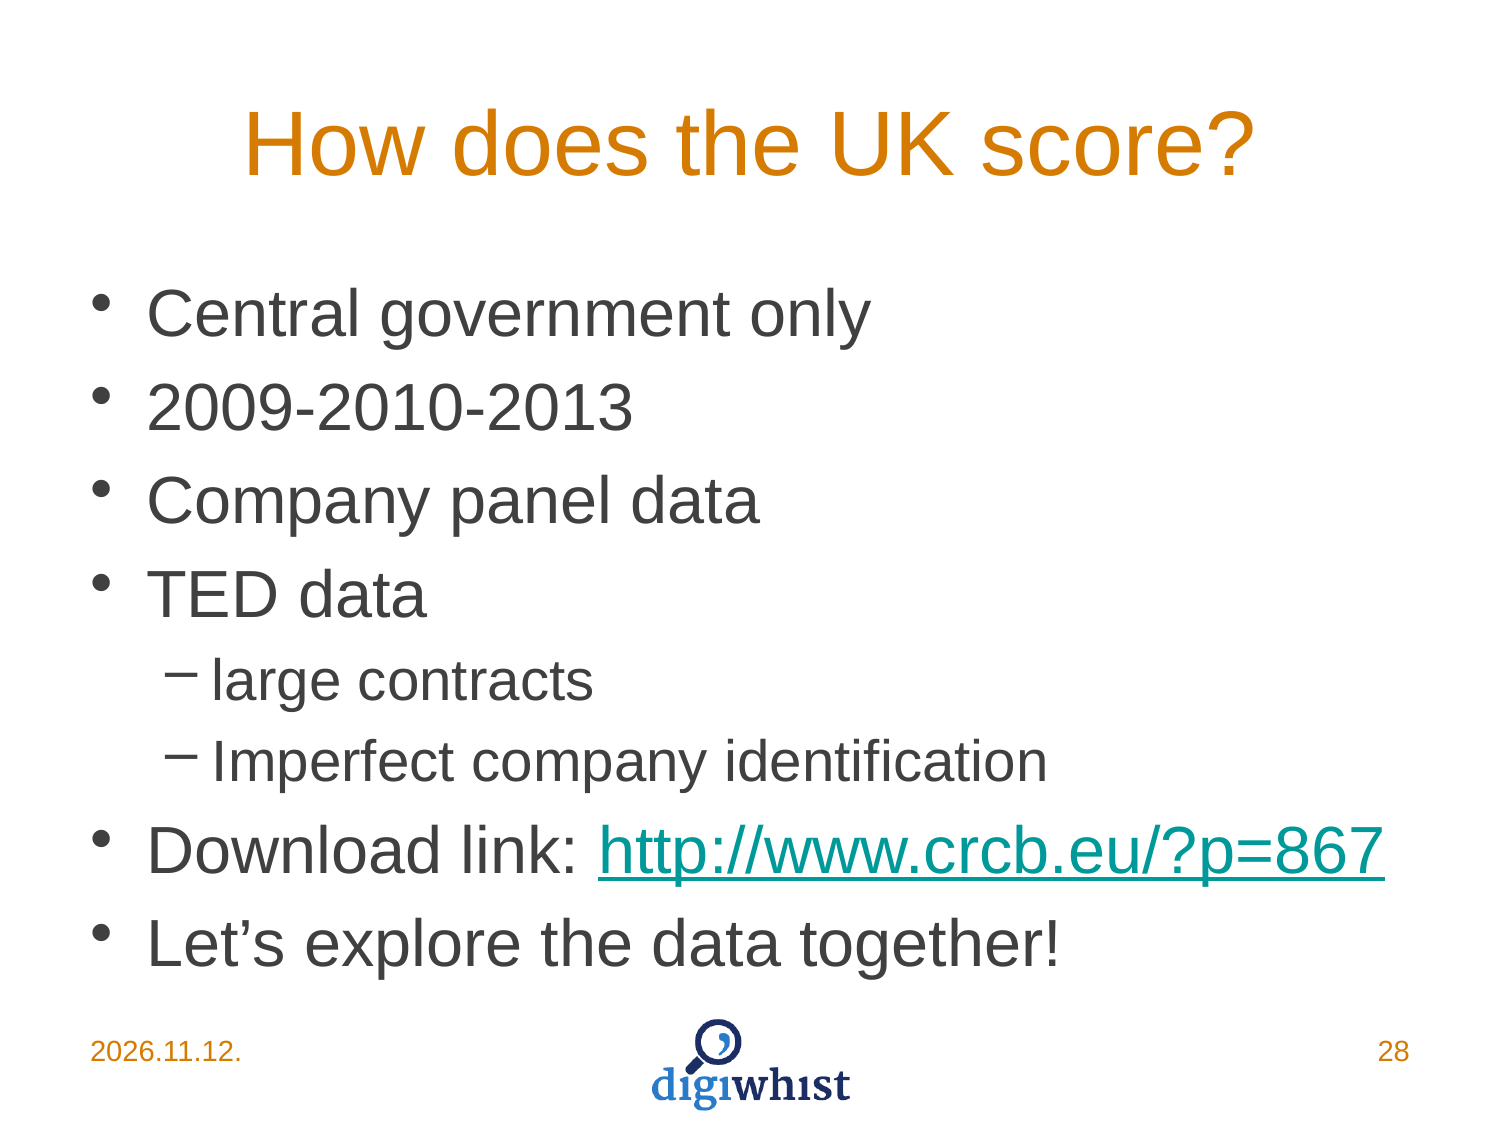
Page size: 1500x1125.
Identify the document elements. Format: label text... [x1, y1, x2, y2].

slide_number 28 [1074, 1024, 1426, 1103]
list Central government only 2009-2010-2013 Company panel data TED data large contracts Imperfect company identification Download link: http://www.crcb.eu/?p=867 Let’s explore the data together! [75, 262, 1425, 1005]
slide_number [74, 1024, 426, 1103]
title How does the UK score? [75, 45, 1425, 233]
picture [642, 1012, 858, 1115]
